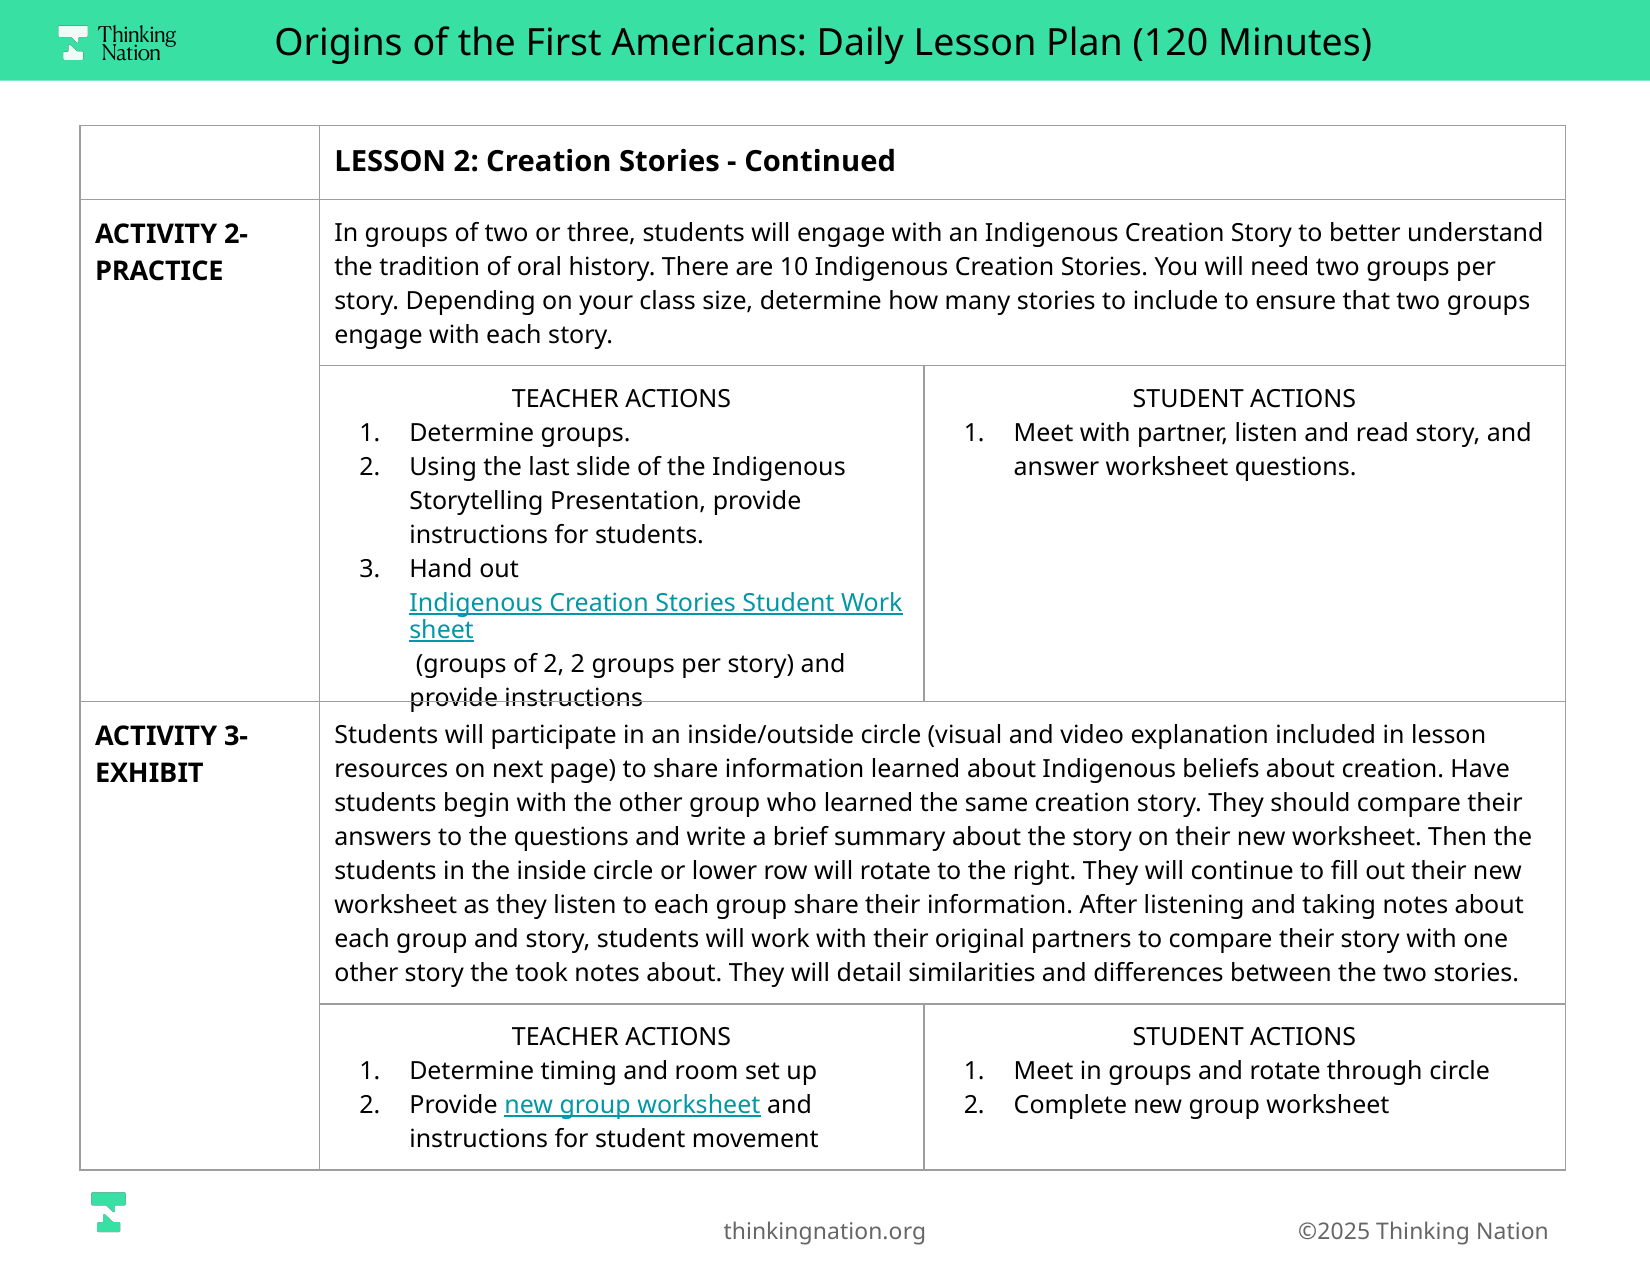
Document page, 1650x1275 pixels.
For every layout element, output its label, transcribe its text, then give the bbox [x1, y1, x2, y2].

table_cell STUDENT ACTIONS Meet in groups and rotate through circle Complete new group worksheet [925, 1005, 1565, 1169]
table_cell In groups of two or three, students will engage with an Indigenous Creation Story to better understand the tradition of oral history. There are 10 Indigenous Creation Stories. You will need two groups per story. Depending on your class size, determine how many stories to include to ensure that two groups engage with each story. [320, 200, 1565, 365]
table_header [81, 126, 319, 199]
table_cell Students will participate in an inside/outside circle (visual and video explanation included in lesson resources on next page) to share information learned about Indigenous beliefs about creation. Have students begin with the other group who learned the same creation story. They should compare their answers to the questions and write a brief summary about the story on their new worksheet. Then the students in the inside circle or lower row will rotate to the right. They will continue to fill out their new worksheet as they listen to each group share their information. After listening and taking notes about each group and story, students will work with their original partners to compare their story with one other story the took notes about. They will detail similarities and differences between the two stories. [320, 702, 1565, 1003]
text_box Origins of the First Americans: Daily Lesson Plan (120 Minutes) [0, 0, 1650, 81]
table_cell ACTIVITY 2- PRACTICE [81, 200, 319, 701]
table_cell ACTIVITY 3- EXHIBIT [81, 702, 319, 1169]
picture [80, 1184, 136, 1240]
picture [45, 14, 180, 71]
table_header LESSON 2: Creation Stories - Continued [320, 126, 1565, 199]
table_cell STUDENT ACTIONS Meet with partner, listen and read story, and answer worksheet questions. [925, 366, 1565, 701]
text_box thinkingnation.org [629, 1200, 1021, 1240]
table_cell TEACHER ACTIONS Determine groups. Using the last slide of the Indigenous Storytelling Presentation, provide instructions for students. Hand out Indigenous Creation Stories Student Worksheet (groups of 2, 2 groups per story) and provide instructions [320, 366, 923, 701]
table_cell TEACHER ACTIONS Determine timing and room set up Provide new group worksheet and instructions for student movement [320, 1005, 923, 1169]
text_box ©2025 Thinking Nation [1174, 1200, 1566, 1240]
